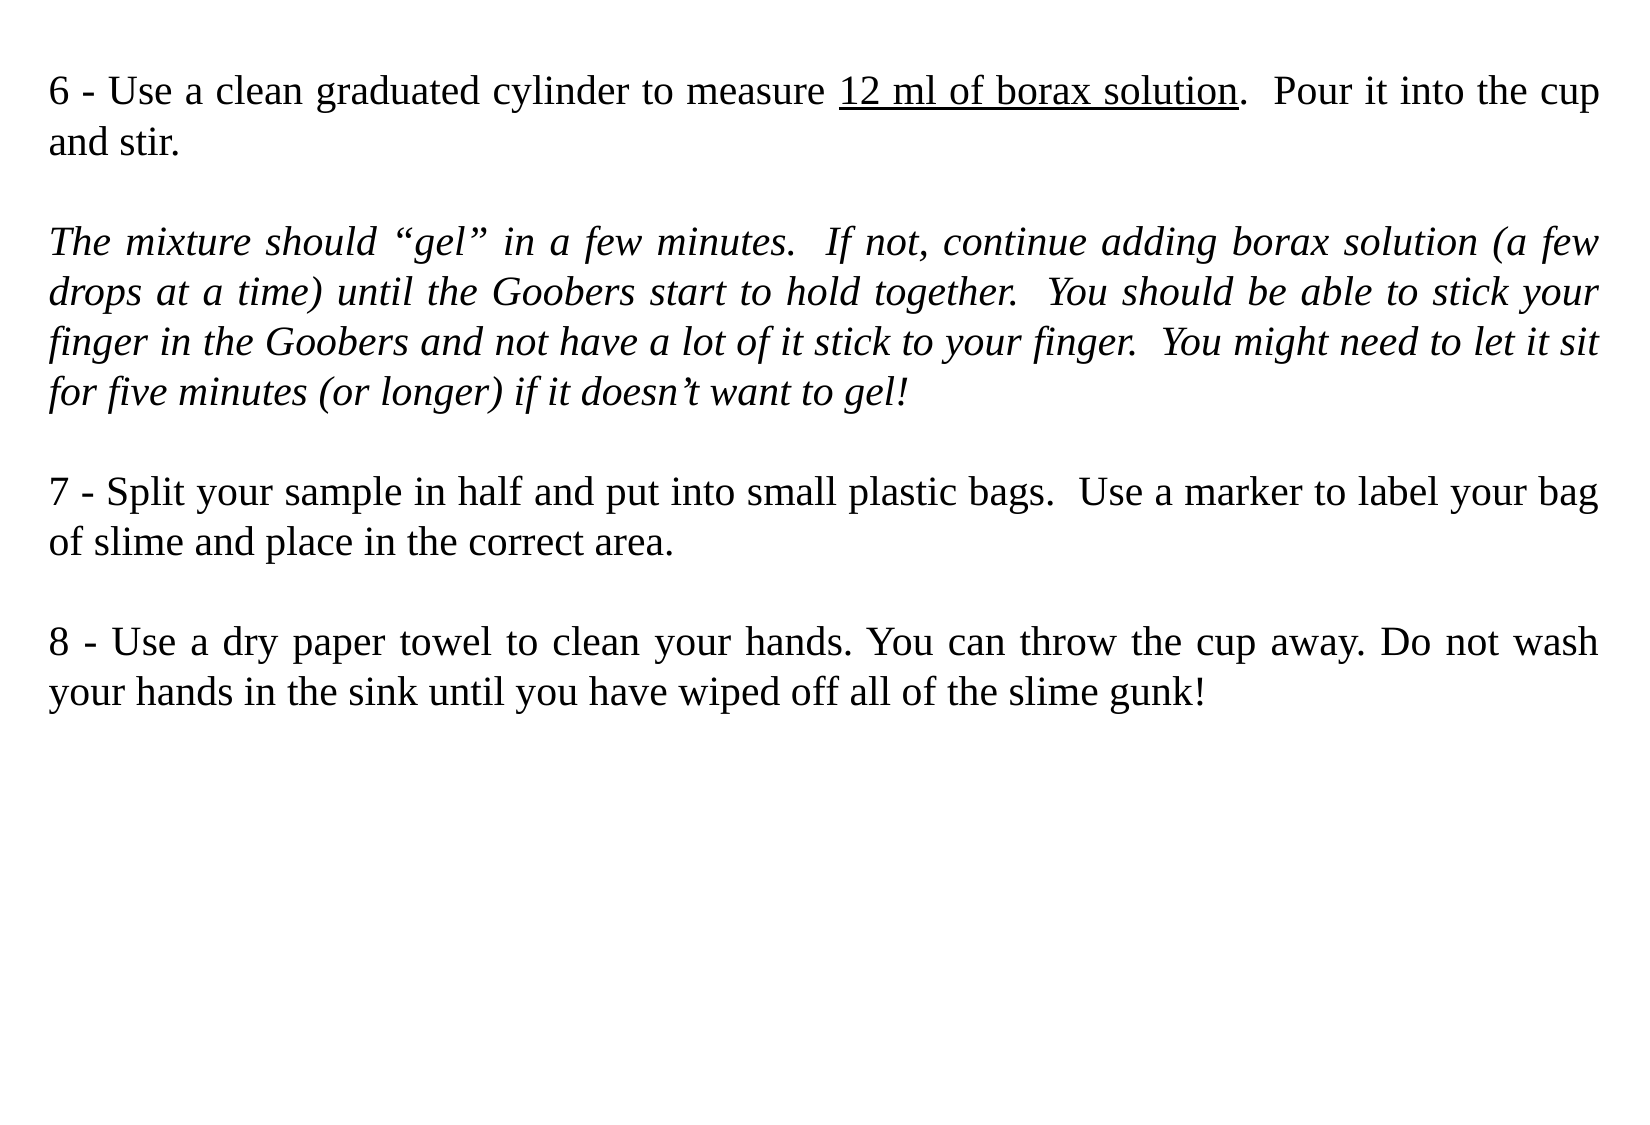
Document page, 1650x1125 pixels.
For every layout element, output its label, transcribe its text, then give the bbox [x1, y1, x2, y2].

text_box 6 - Use a clean graduated cylinder to measure 12 ml of borax solution. Pour it into the cup and stir. The mixture should “gel” in a few minutes. If not, continue adding borax solution (a few drops at a time) until the Goobers start to hold together. You should be able to stick your finger in the Goobers and not have a lot of it stick to your finger. You might need to let it sit for five minutes (or longer) if it doesn’t want to gel! 7 - Split your sample in half and put into small plastic bags. Use a marker to label your bag of slime and place in the correct area. 8 - Use a dry paper towel to clean your hands. You can throw the cup away. Do not wash your hands in the sink until you have wiped off all of the slime gunk! [33, 55, 1616, 721]
